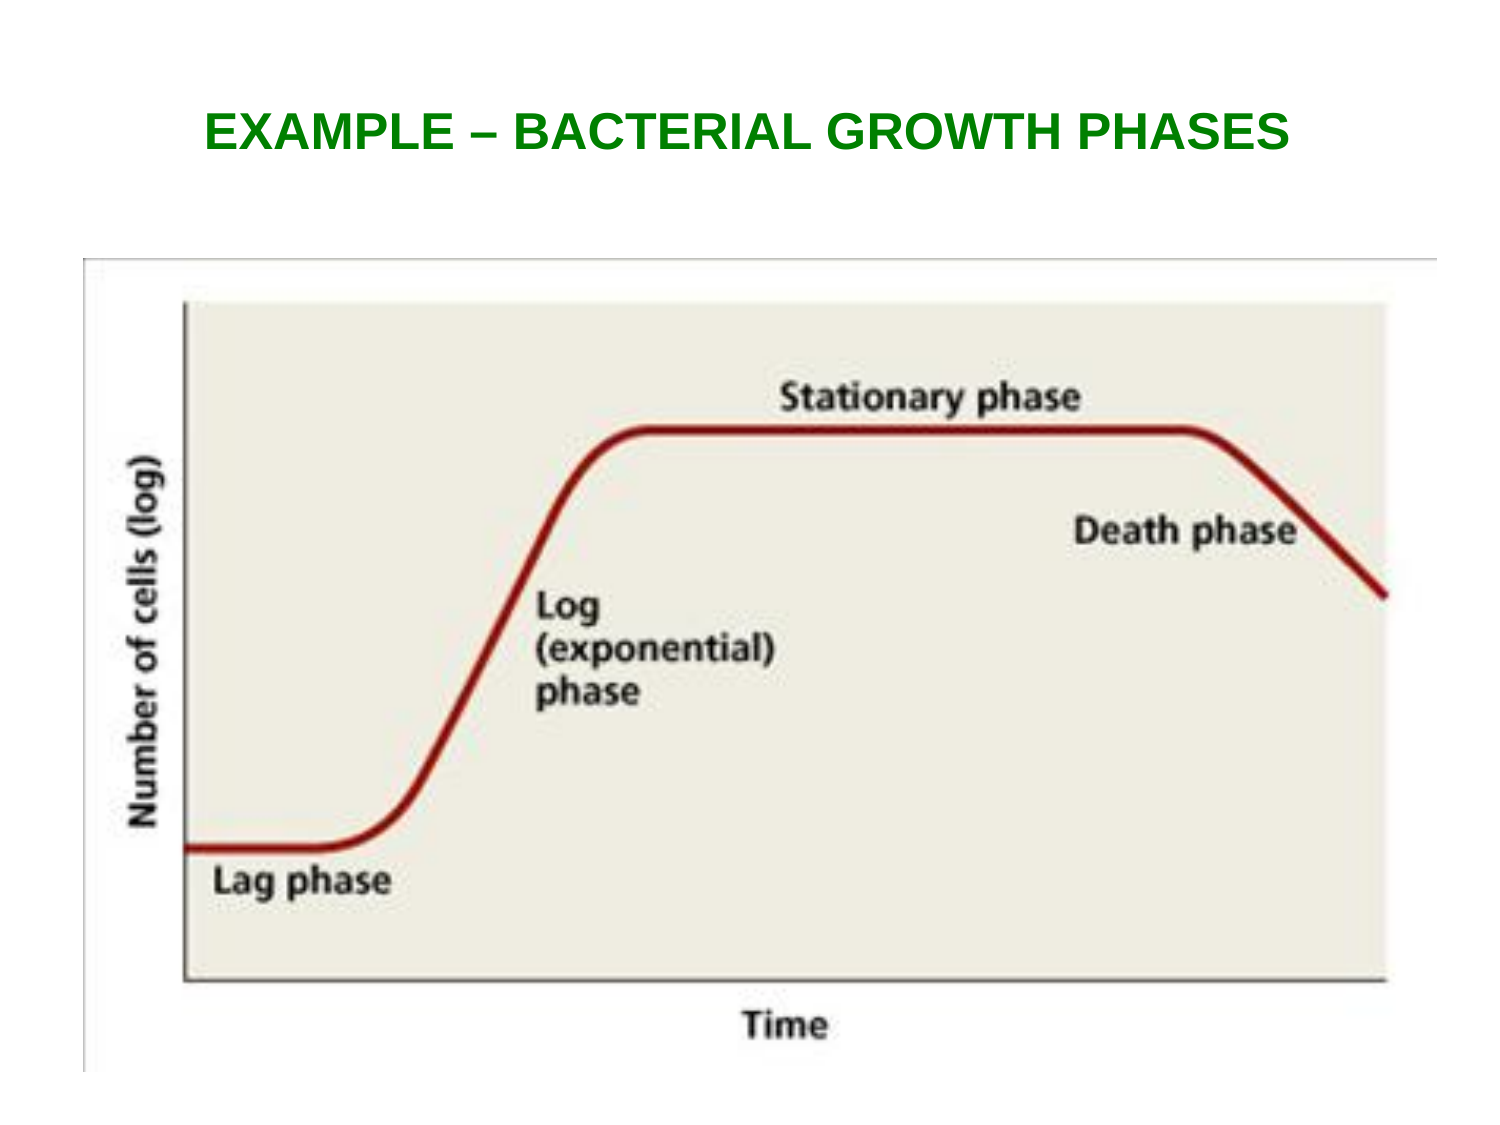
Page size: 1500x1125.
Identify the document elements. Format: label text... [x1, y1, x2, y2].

text_box EXAMPLE – BACTERIAL GROWTH PHASES [124, 90, 1388, 203]
picture [83, 258, 1437, 1073]
